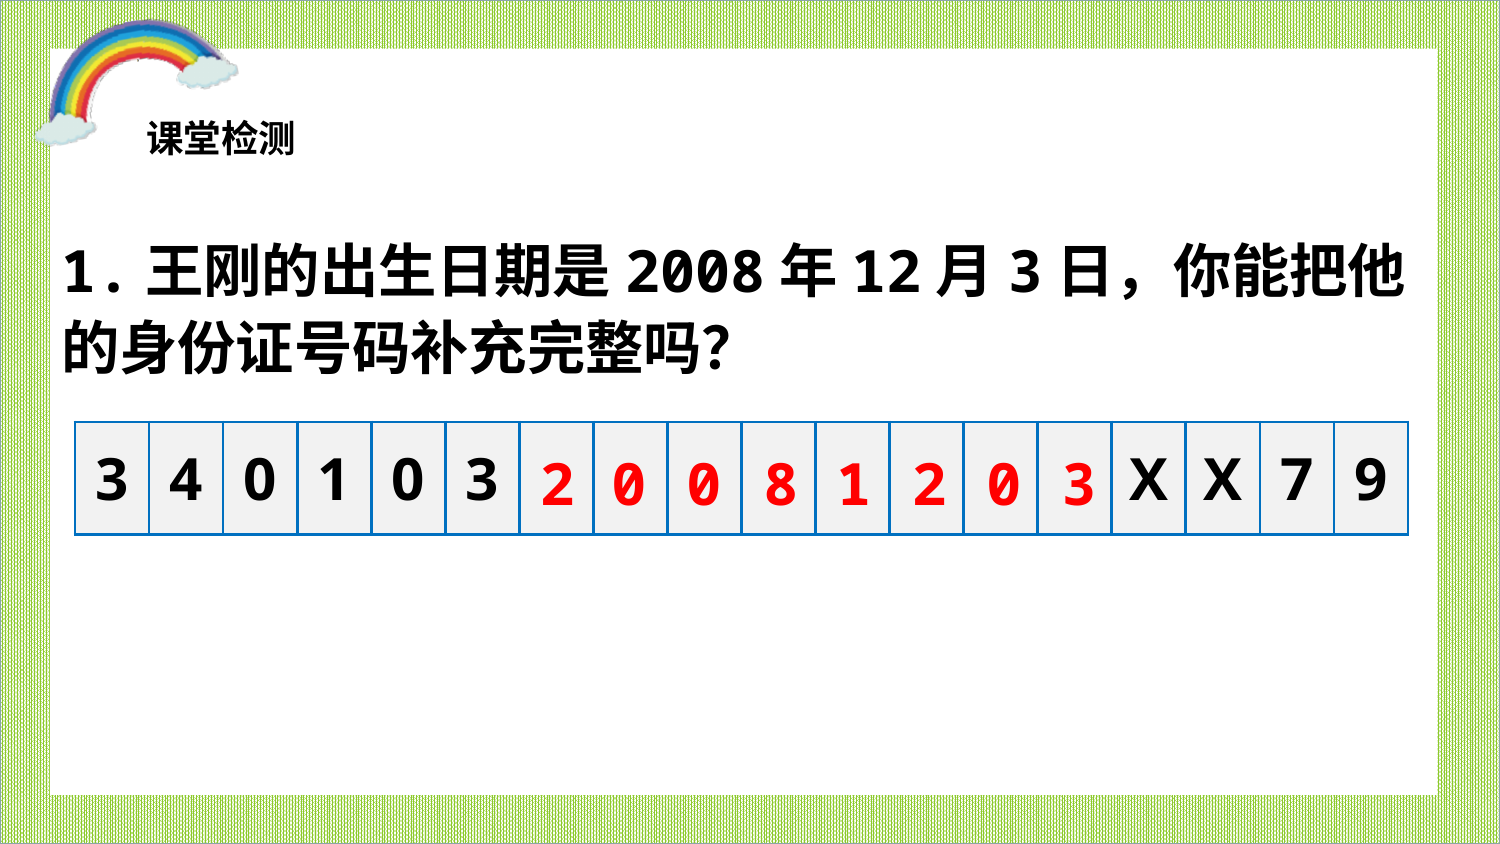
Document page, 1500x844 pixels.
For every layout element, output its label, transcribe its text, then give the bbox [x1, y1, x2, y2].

table_header [891, 523, 962, 533]
table_header X [1187, 423, 1259, 533]
text_box 0 [600, 434, 675, 523]
table_header [669, 523, 740, 533]
text_box 8 [752, 434, 825, 523]
table_header 0 [224, 423, 296, 533]
text_box 1 [825, 434, 900, 523]
table_header [965, 423, 1036, 533]
table_header [817, 523, 888, 533]
text_box 1.王刚的出生日期是2008年12月3日，你能把他的身份证号码补充完整吗？ [49, 222, 1451, 388]
table_header 1 [299, 423, 370, 533]
text_box 课堂检测 [131, 108, 357, 168]
table_header [595, 523, 666, 533]
table_header [891, 423, 962, 434]
table_header X [1113, 423, 1184, 533]
text_box 2 [528, 434, 600, 523]
table_header [1039, 523, 1110, 533]
table_header [817, 423, 888, 434]
table_header [595, 423, 666, 434]
table_header 4 [150, 423, 222, 533]
text_box 3 [1050, 434, 1126, 523]
text_box 0 [675, 434, 751, 523]
table_header [743, 423, 814, 533]
table_header [1039, 423, 1110, 434]
text_box 0 [975, 434, 1050, 523]
text_box 2 [900, 434, 968, 523]
table_header 9 [1335, 423, 1407, 533]
table_header 3 [76, 423, 148, 533]
table_header 3 [447, 423, 518, 533]
table_header [521, 423, 592, 533]
table_header 7 [1261, 423, 1333, 533]
table_header 0 [373, 423, 444, 533]
table_header [669, 423, 740, 434]
picture [18, 5, 244, 149]
